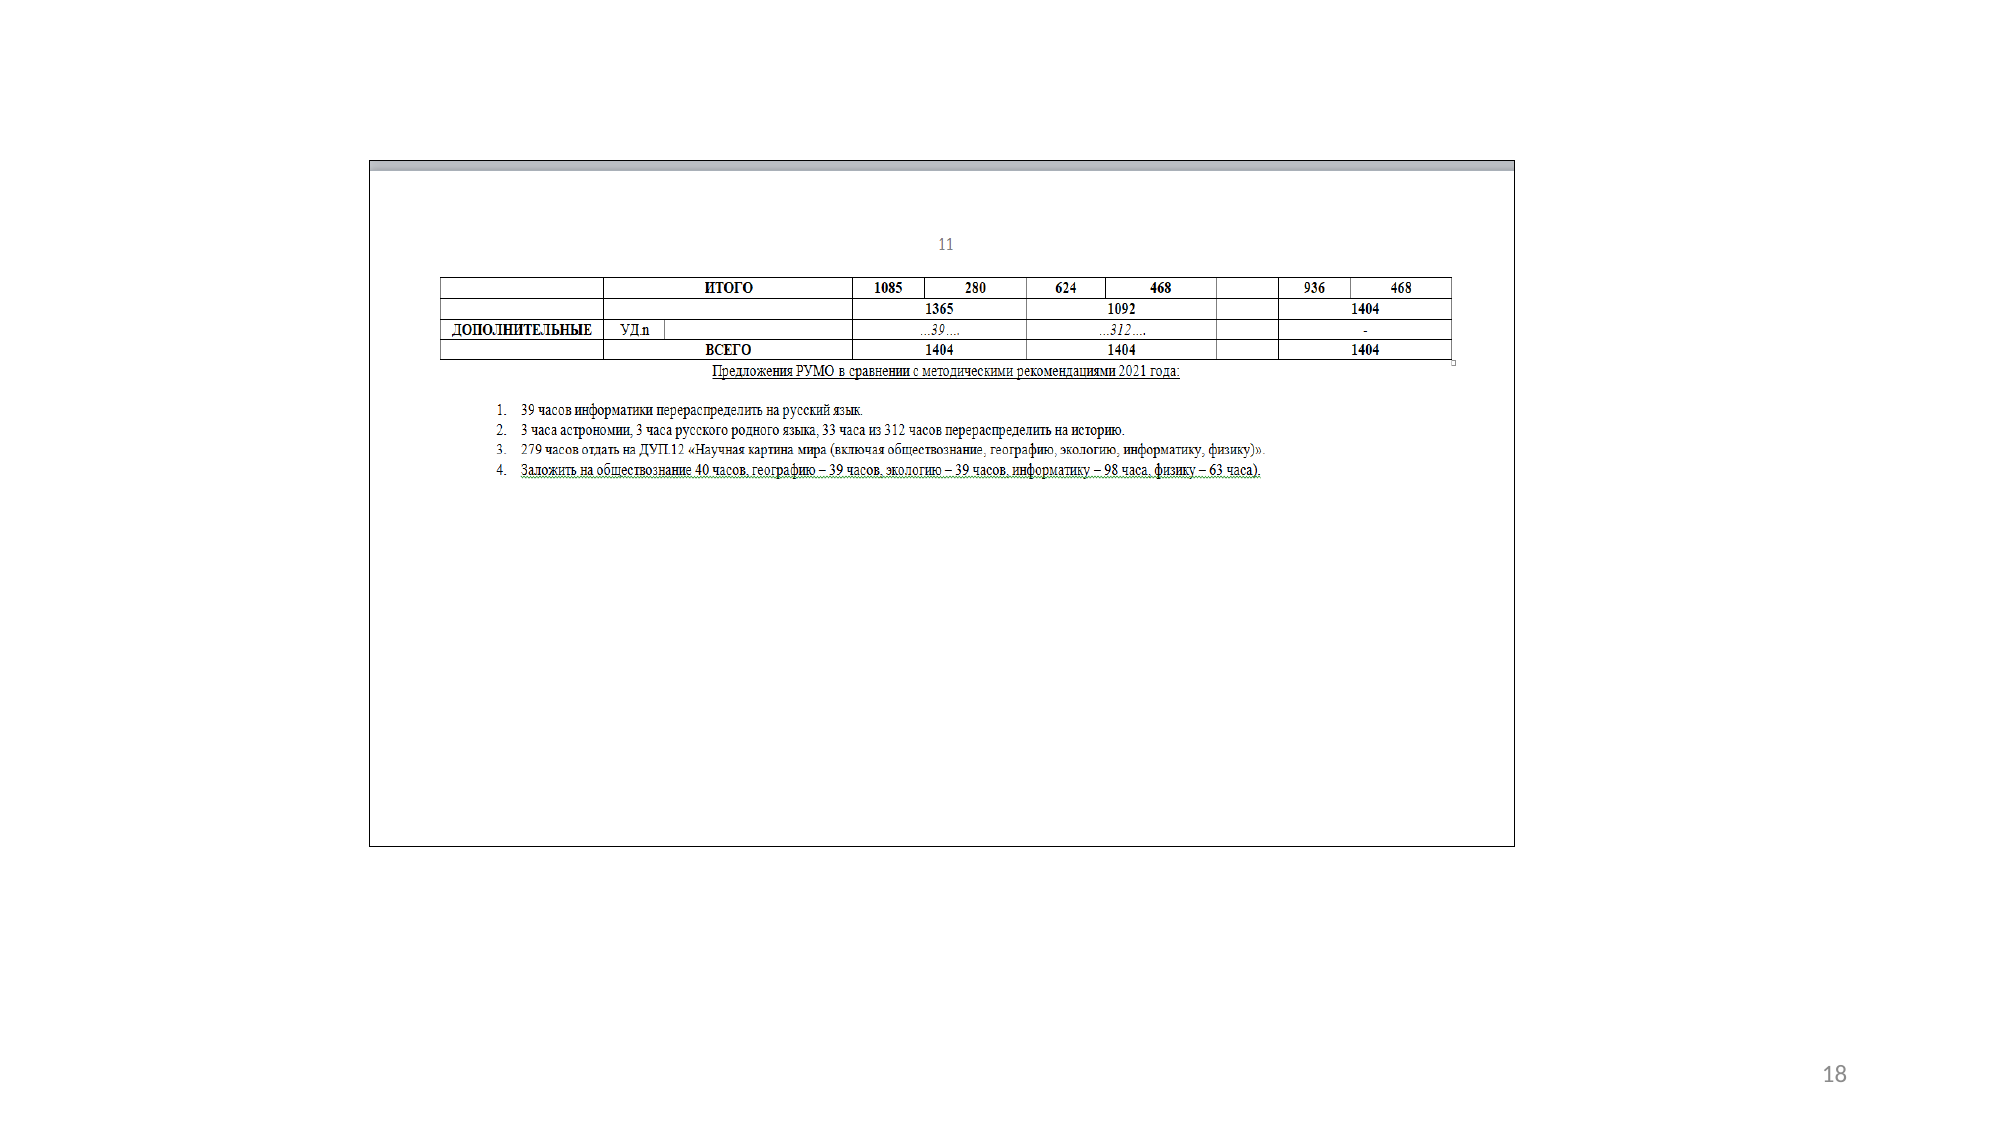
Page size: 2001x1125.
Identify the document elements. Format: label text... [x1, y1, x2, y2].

slide_number 18 [1412, 1042, 1863, 1103]
picture [369, 160, 1515, 847]
